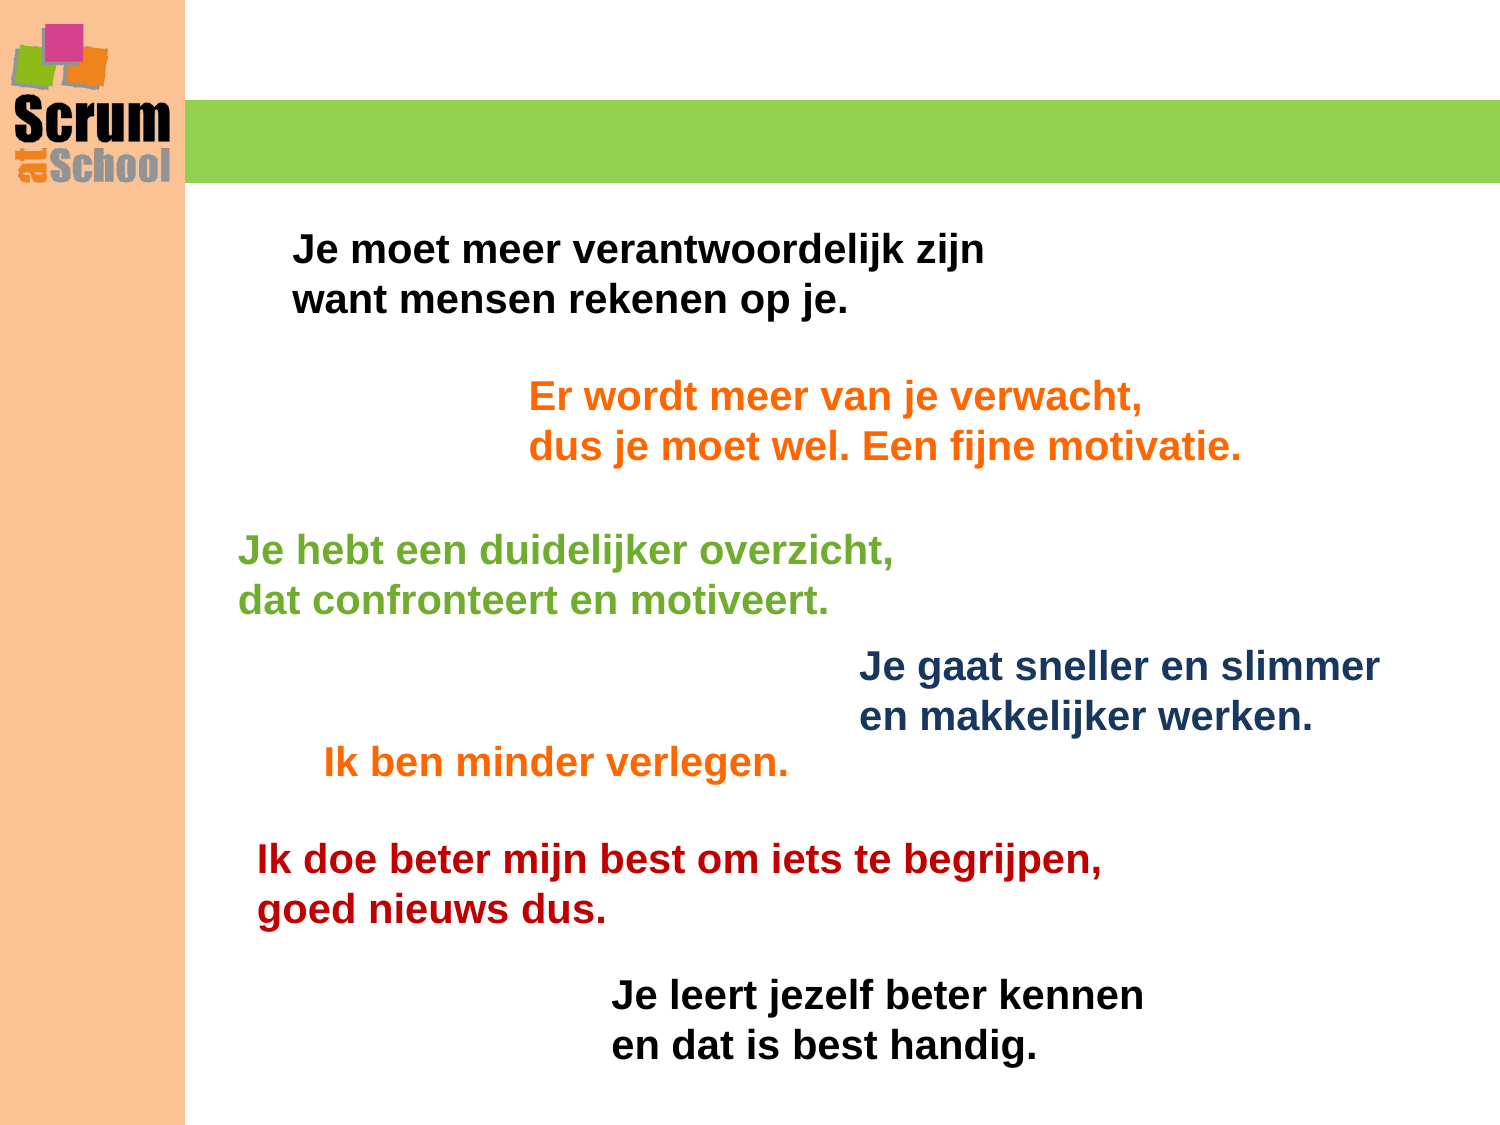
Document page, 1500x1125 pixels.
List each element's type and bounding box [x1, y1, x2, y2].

text_box [0, 0, 1500, 1125]
